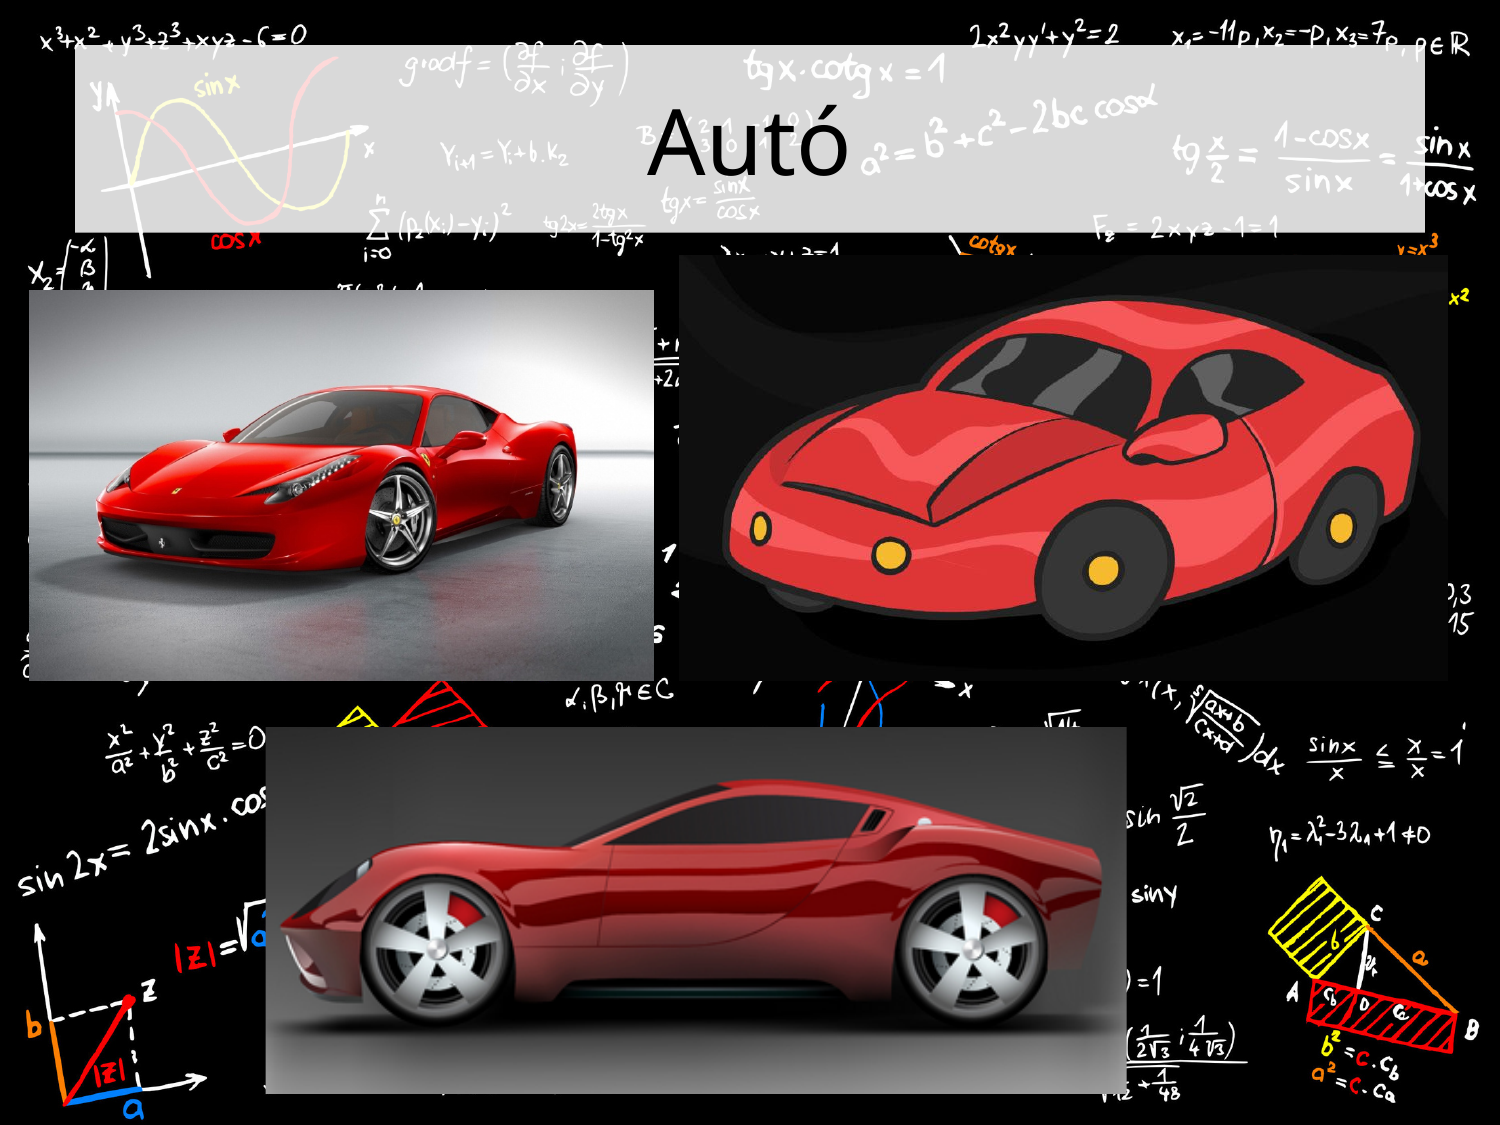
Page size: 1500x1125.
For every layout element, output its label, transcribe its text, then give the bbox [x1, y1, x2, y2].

title Autó [75, 45, 1425, 233]
picture [0, 0, 1500, 1125]
